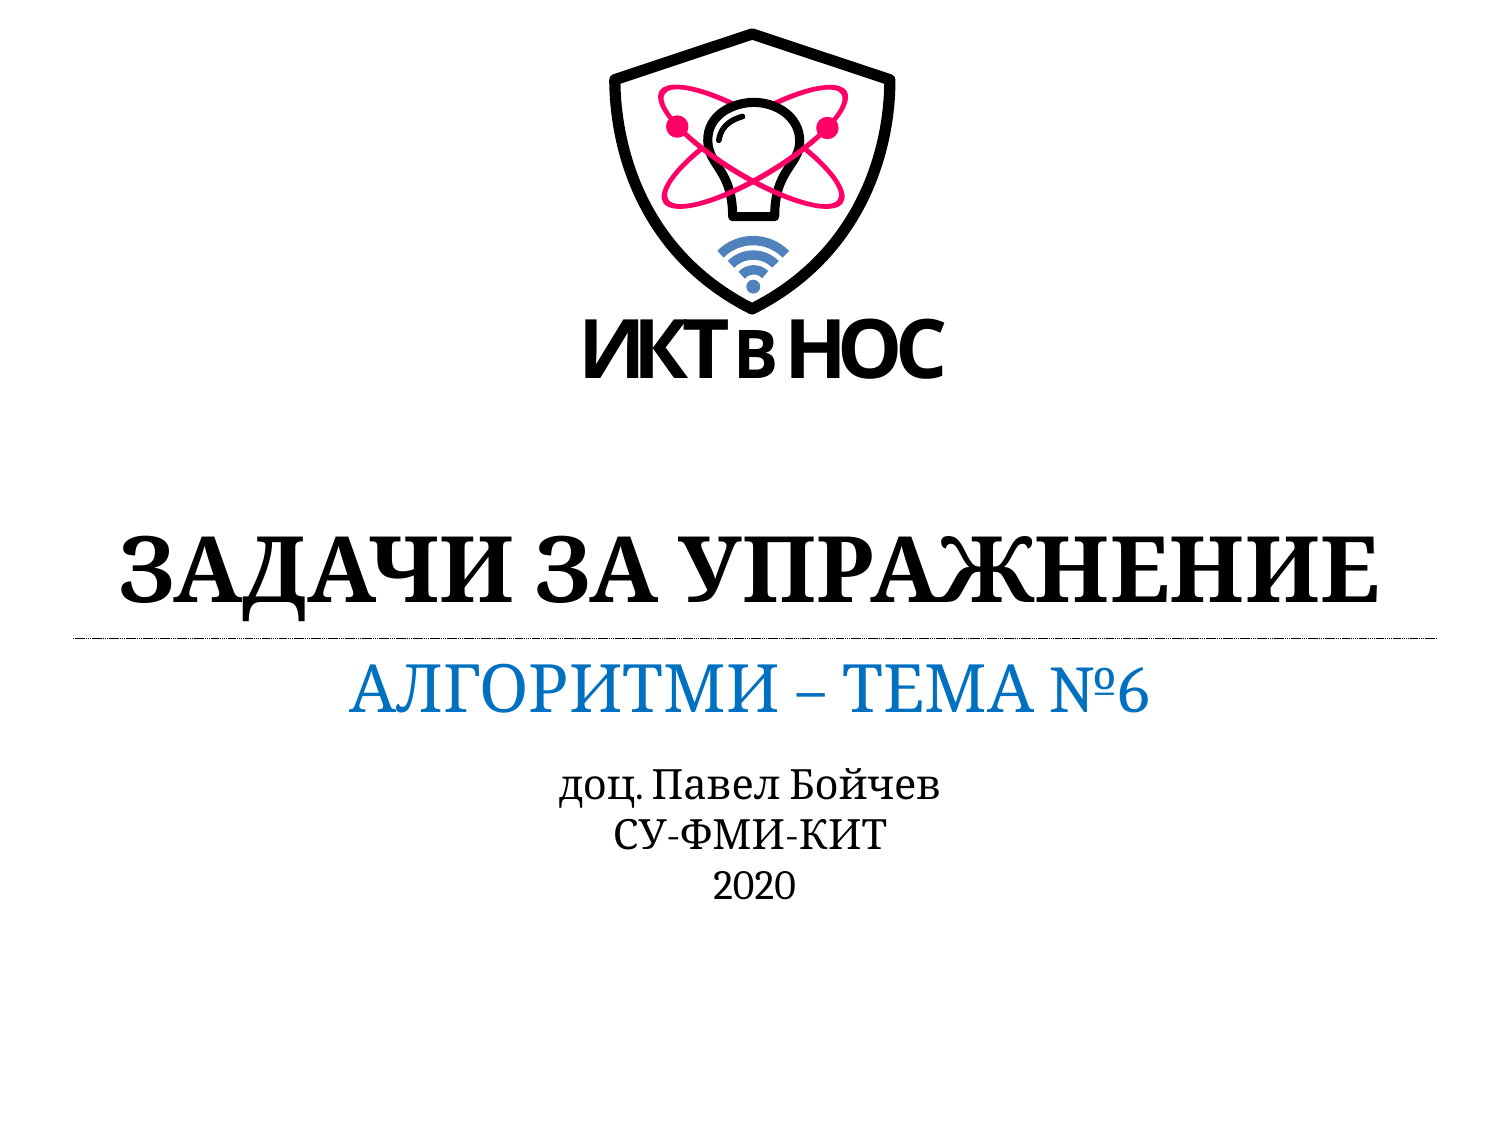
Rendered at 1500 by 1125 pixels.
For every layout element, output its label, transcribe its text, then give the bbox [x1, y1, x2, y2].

title Задачи за упражнение [0, 384, 1500, 632]
subtitle Алгоритми – тема №6 [0, 635, 1500, 754]
